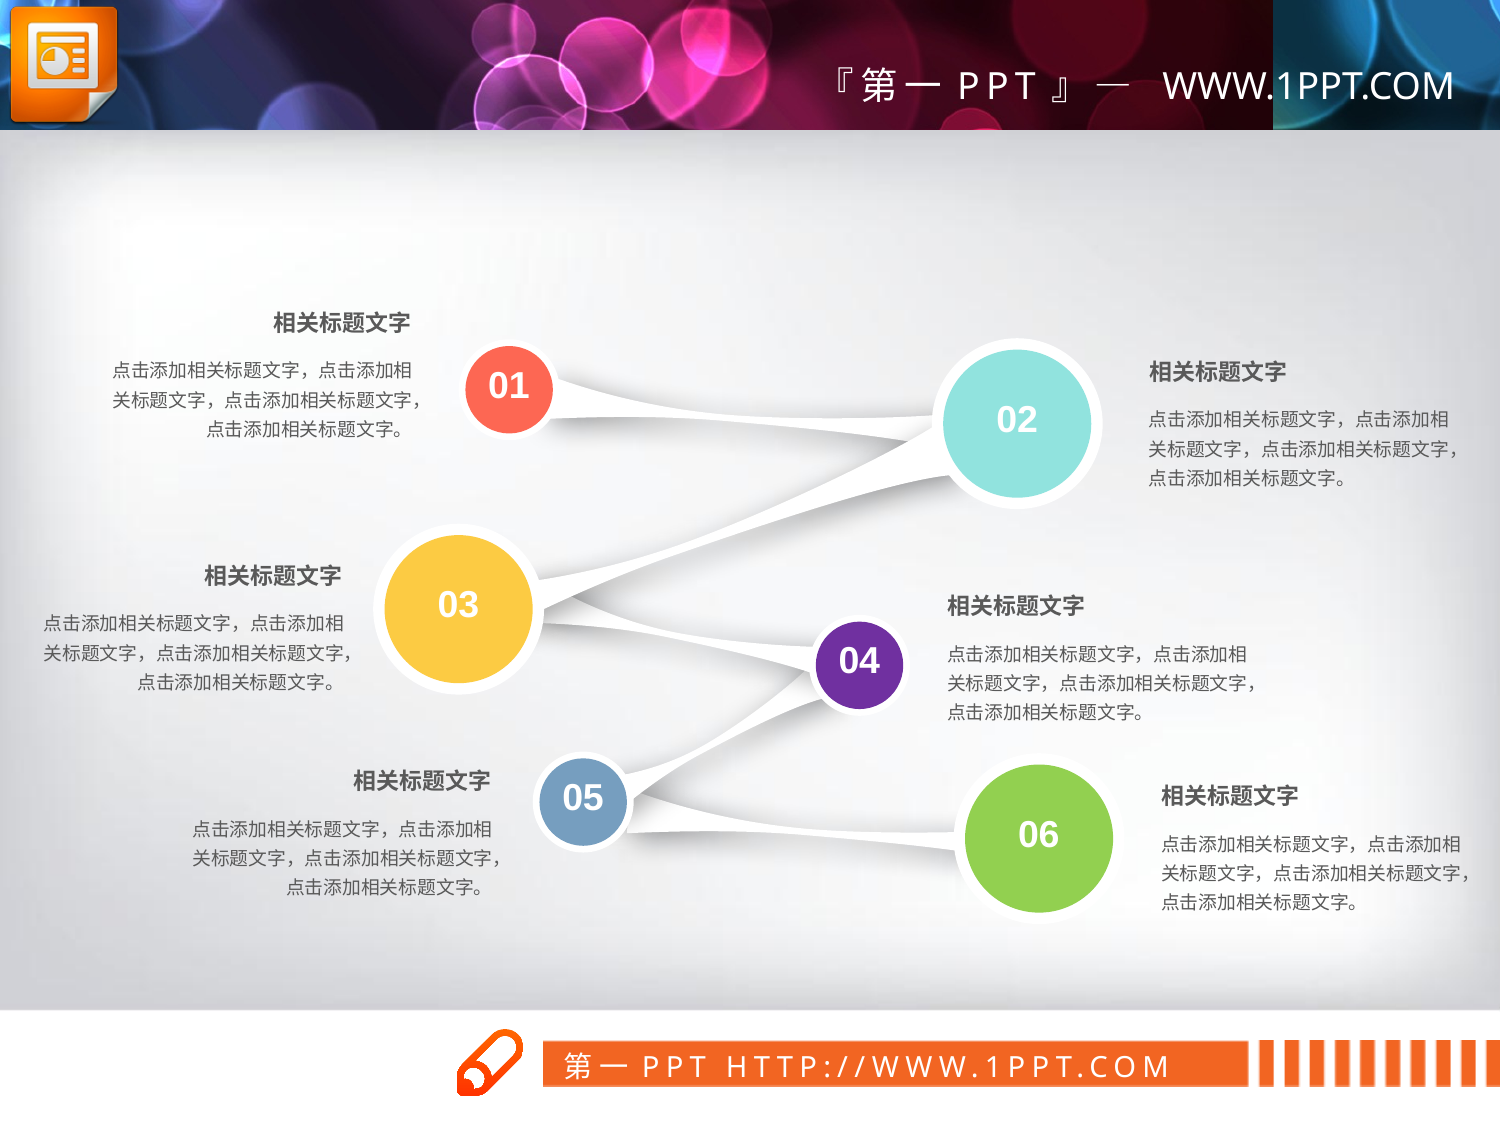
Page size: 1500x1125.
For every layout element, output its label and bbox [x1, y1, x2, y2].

text_box [932, 575, 1274, 733]
text_box [1145, 766, 1488, 923]
text_box [166, 751, 508, 908]
text_box [1133, 341, 1475, 498]
text_box [86, 292, 428, 450]
picture [0, 0, 1500, 1012]
picture [543, 1040, 1500, 1087]
text_box [372, 337, 1125, 925]
text_box [17, 545, 359, 702]
